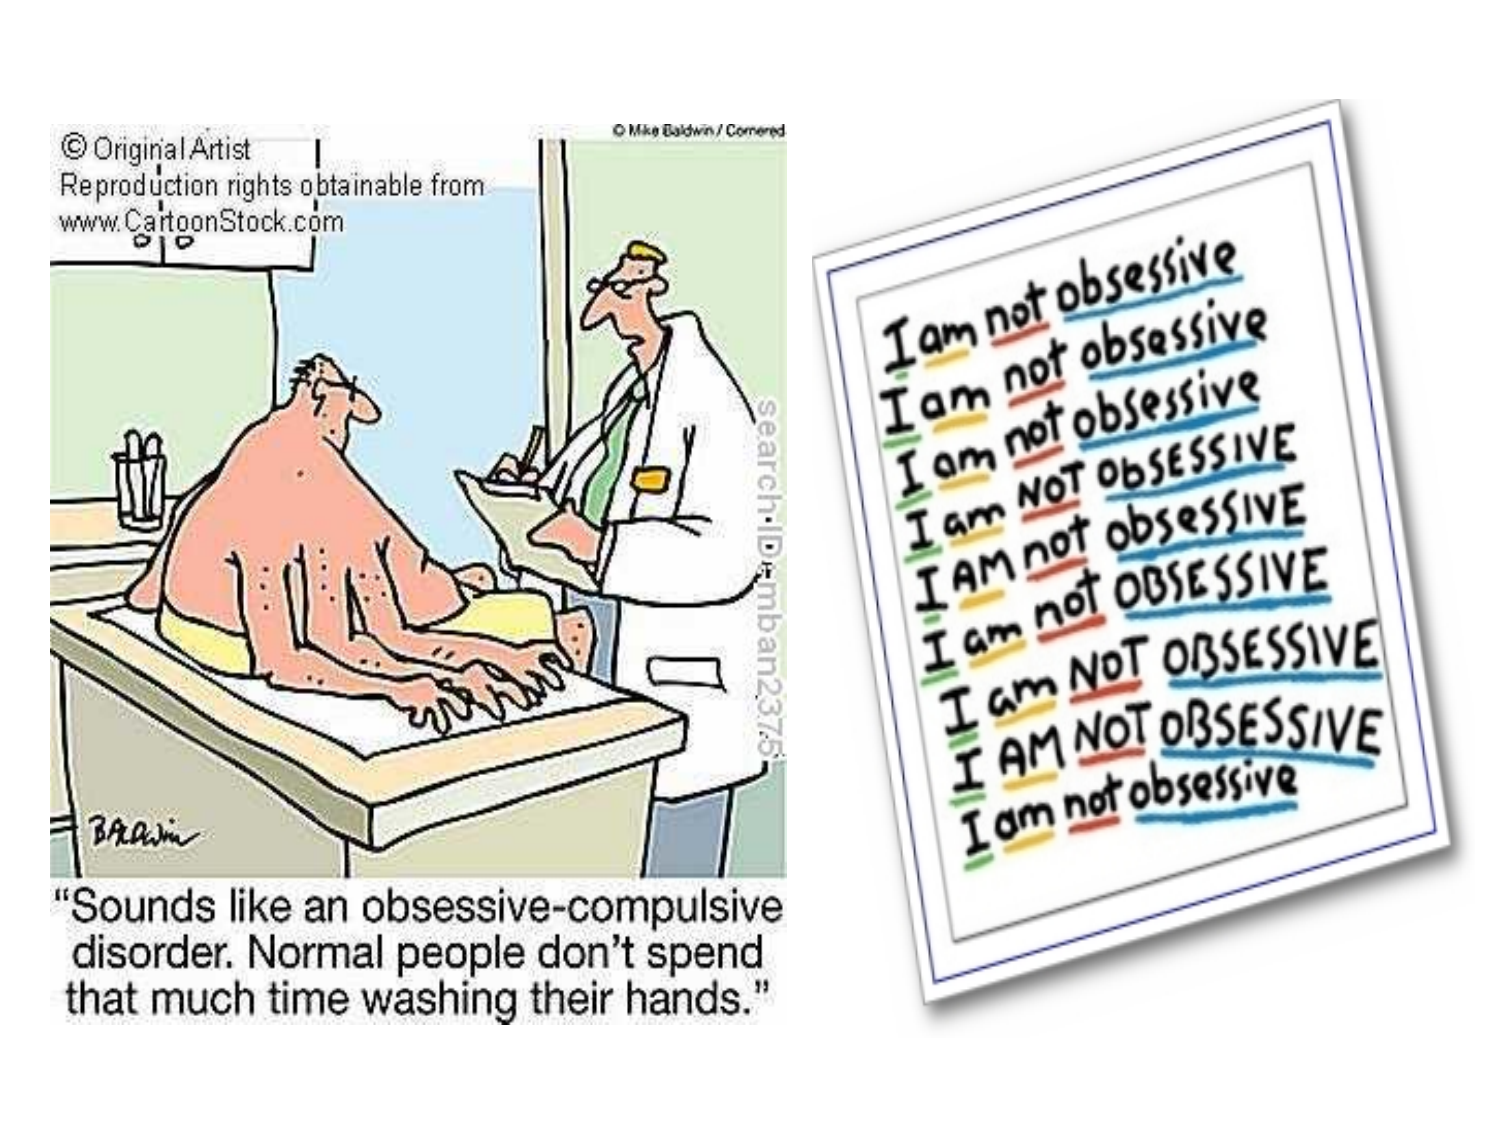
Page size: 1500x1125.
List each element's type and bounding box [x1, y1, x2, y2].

picture [812, 99, 1476, 1038]
picture [49, 124, 787, 1026]
